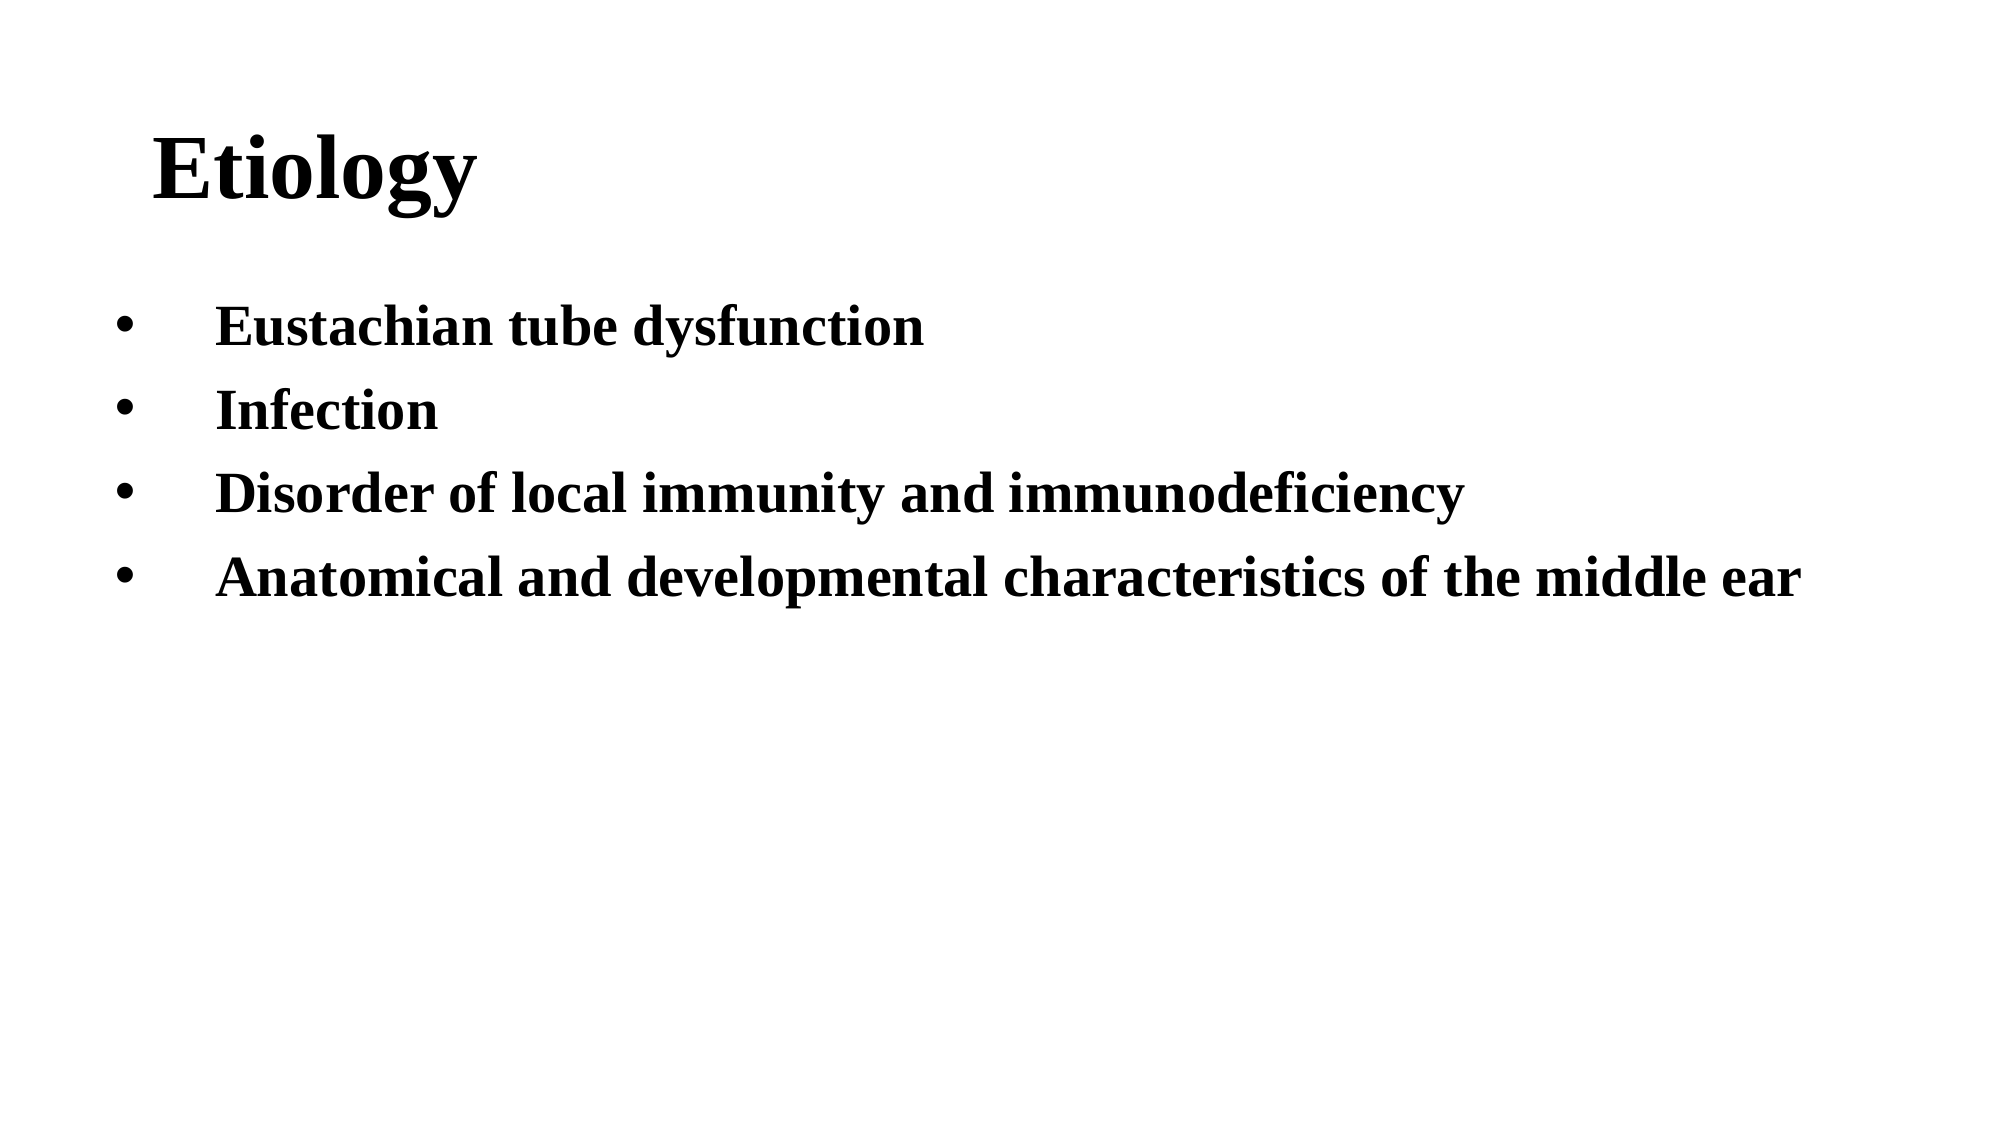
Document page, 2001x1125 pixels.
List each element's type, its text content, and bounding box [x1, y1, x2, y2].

list Eustachian tube dysfunction Infection Disorder of local immunity and immunodeficiency Anatomical and developmental characteristics of the middle ear [99, 287, 1900, 1038]
title Etiology [137, 59, 1863, 278]
